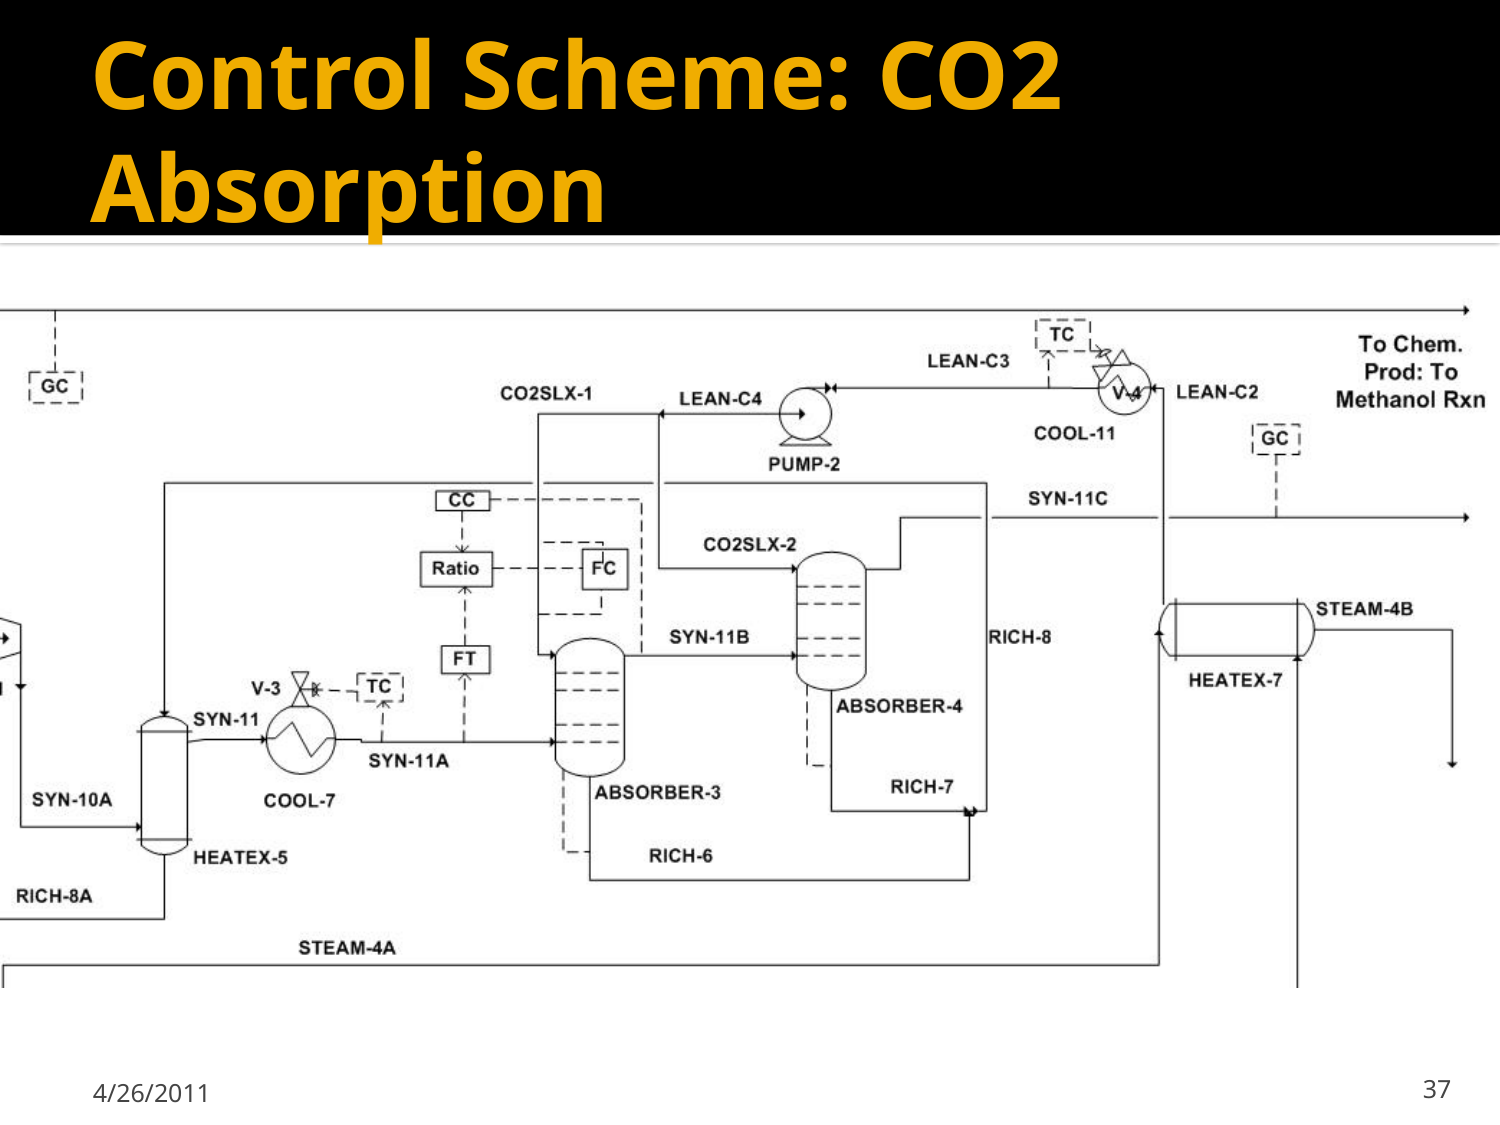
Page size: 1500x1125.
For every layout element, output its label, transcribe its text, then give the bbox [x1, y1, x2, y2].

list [0, 287, 1488, 988]
slide_number 37 [1345, 1062, 1467, 1108]
title Control Scheme: CO2 Absorption [75, 25, 1425, 231]
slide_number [75, 1062, 425, 1108]
